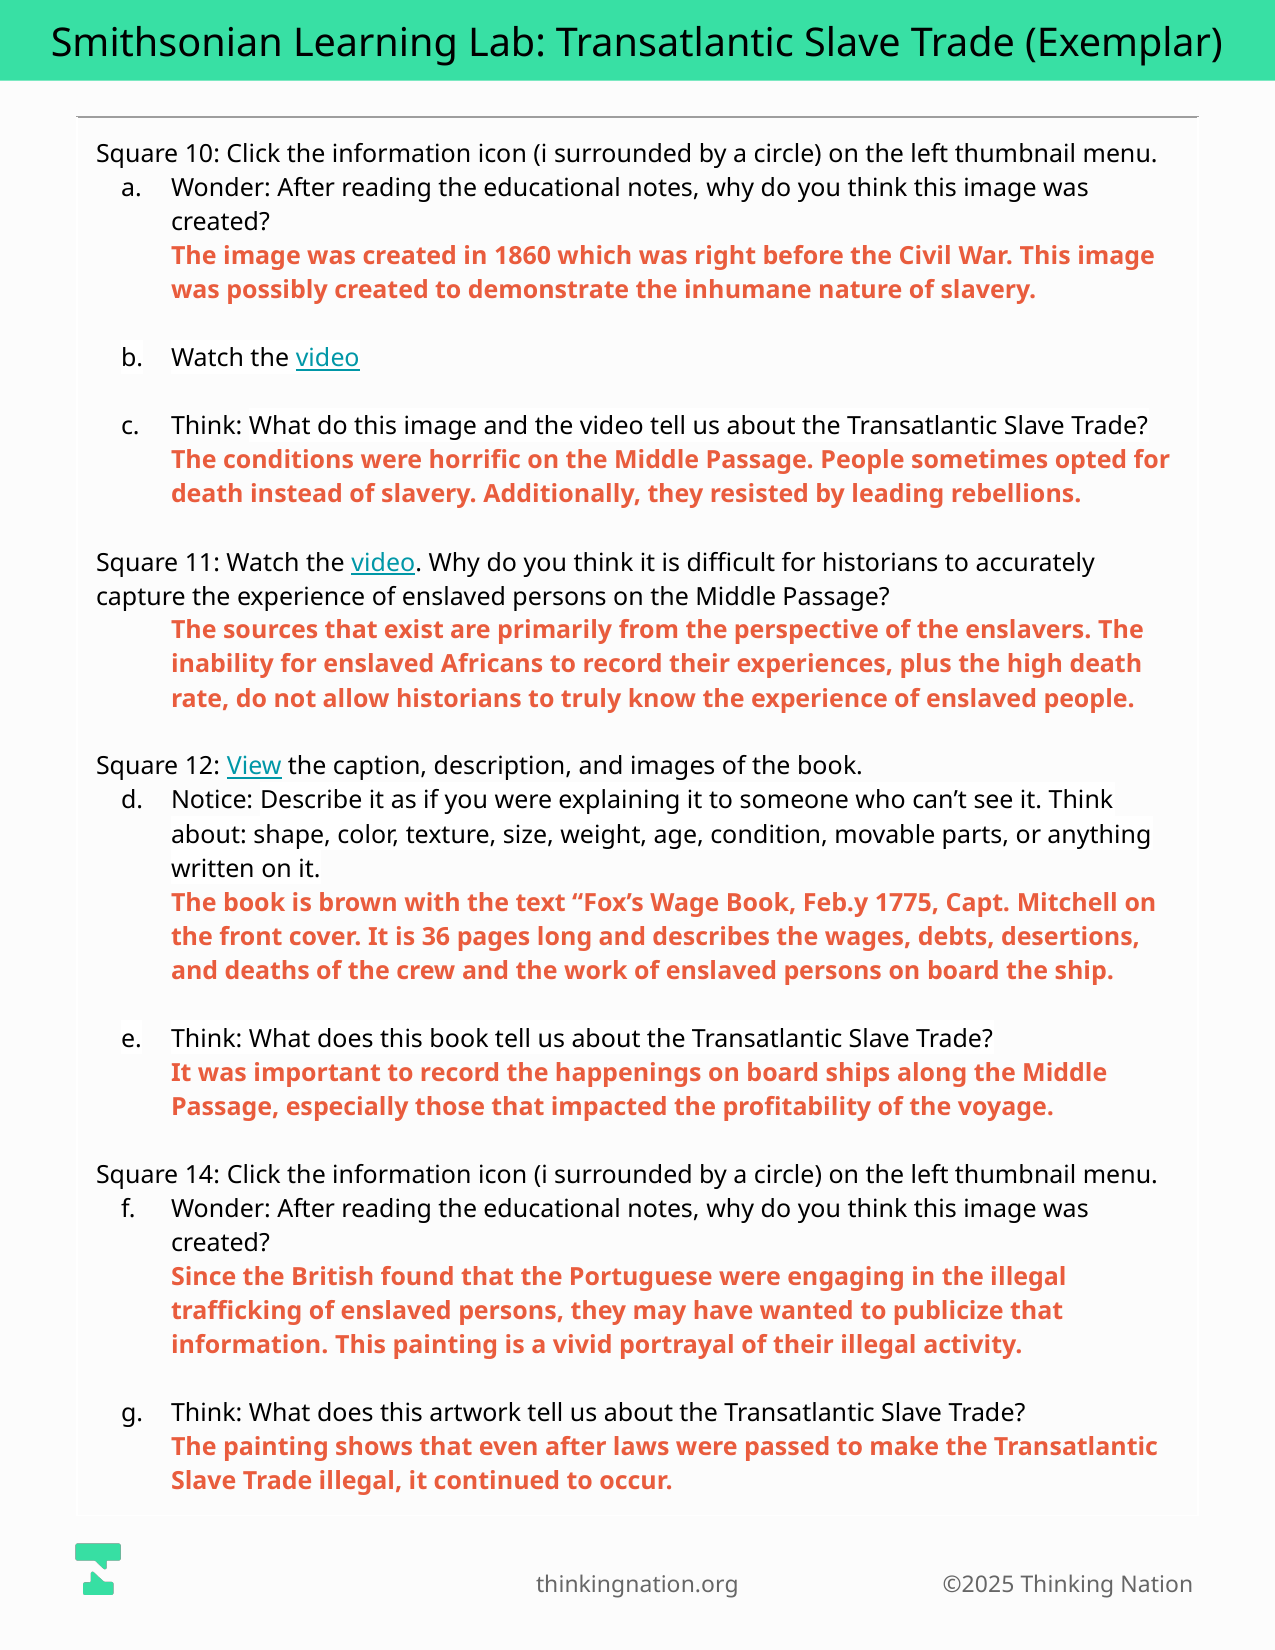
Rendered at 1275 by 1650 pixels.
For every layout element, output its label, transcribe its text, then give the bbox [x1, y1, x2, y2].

text_box Smithsonian Learning Lab: Transatlantic Slave Trade (Exemplar) [0, 0, 1275, 81]
text_box thinkingnation.org [486, 1553, 789, 1605]
text_box ©2025 Thinking Nation [907, 1553, 1210, 1605]
table_header Square 10: Click the information icon (i surrounded by a circle) on the left thumbnail menu. Wonder: After reading the educational notes, why do you think this image was created? The image was created in 1860 which was right before the Civil War. This image was possibly created to demonstrate the inhumane nature of slavery. Watch the video Think: What do this image and the video tell us about the Transatlantic Slave Trade? The conditions were horrific on the Middle Passage. People sometimes opted for death instead of slavery. Additionally, they resisted by leading rebellions. Square 11: Watch the video. Why do you think it is difficult for historians to accurately capture the experience of enslaved persons on the Middle Passage? The sources that exist are primarily from the perspective of the enslavers. The inability for enslaved Africans to record their experiences, plus the high death rate, do not allow historians to truly know the experience of enslaved people. Square 12: View the caption, description, and images of the book. Notice: Describe it as if you were explaining it to someone who can’t see it. Think about: shape, color, texture, size, weight, age, condition, movable parts, or anything written on it. The book is brown with the text “Fox’s Wage Book, Feb.y 1775, Capt. Mitchell on the front cover. It is 36 pages long and describes the wages, debts, desertions, and deaths of the crew and the work of enslaved persons on board the ship. Think: What does this book tell us about the Transatlantic Slave Trade? It was important to record the happenings on board ships along the Middle Passage, especially those that impacted the profitability of the voyage. Square 14: Click the information icon (i surrounded by a circle) on the left thumbnail menu. Wonder: After reading the educational notes, why do you think this image was created? Since the British found that the Portuguese were engaging in the illegal trafficking of enslaved persons, they may have wanted to publicize that information. This painting is a vivid portrayal of their illegal activity. Think: What does this artwork tell us about the Transatlantic Slave Trade? The painting shows that even after laws were passed to make the Transatlantic Slave Trade illegal, it continued to occur. [78, 118, 1197, 1515]
picture [62, 1533, 134, 1605]
